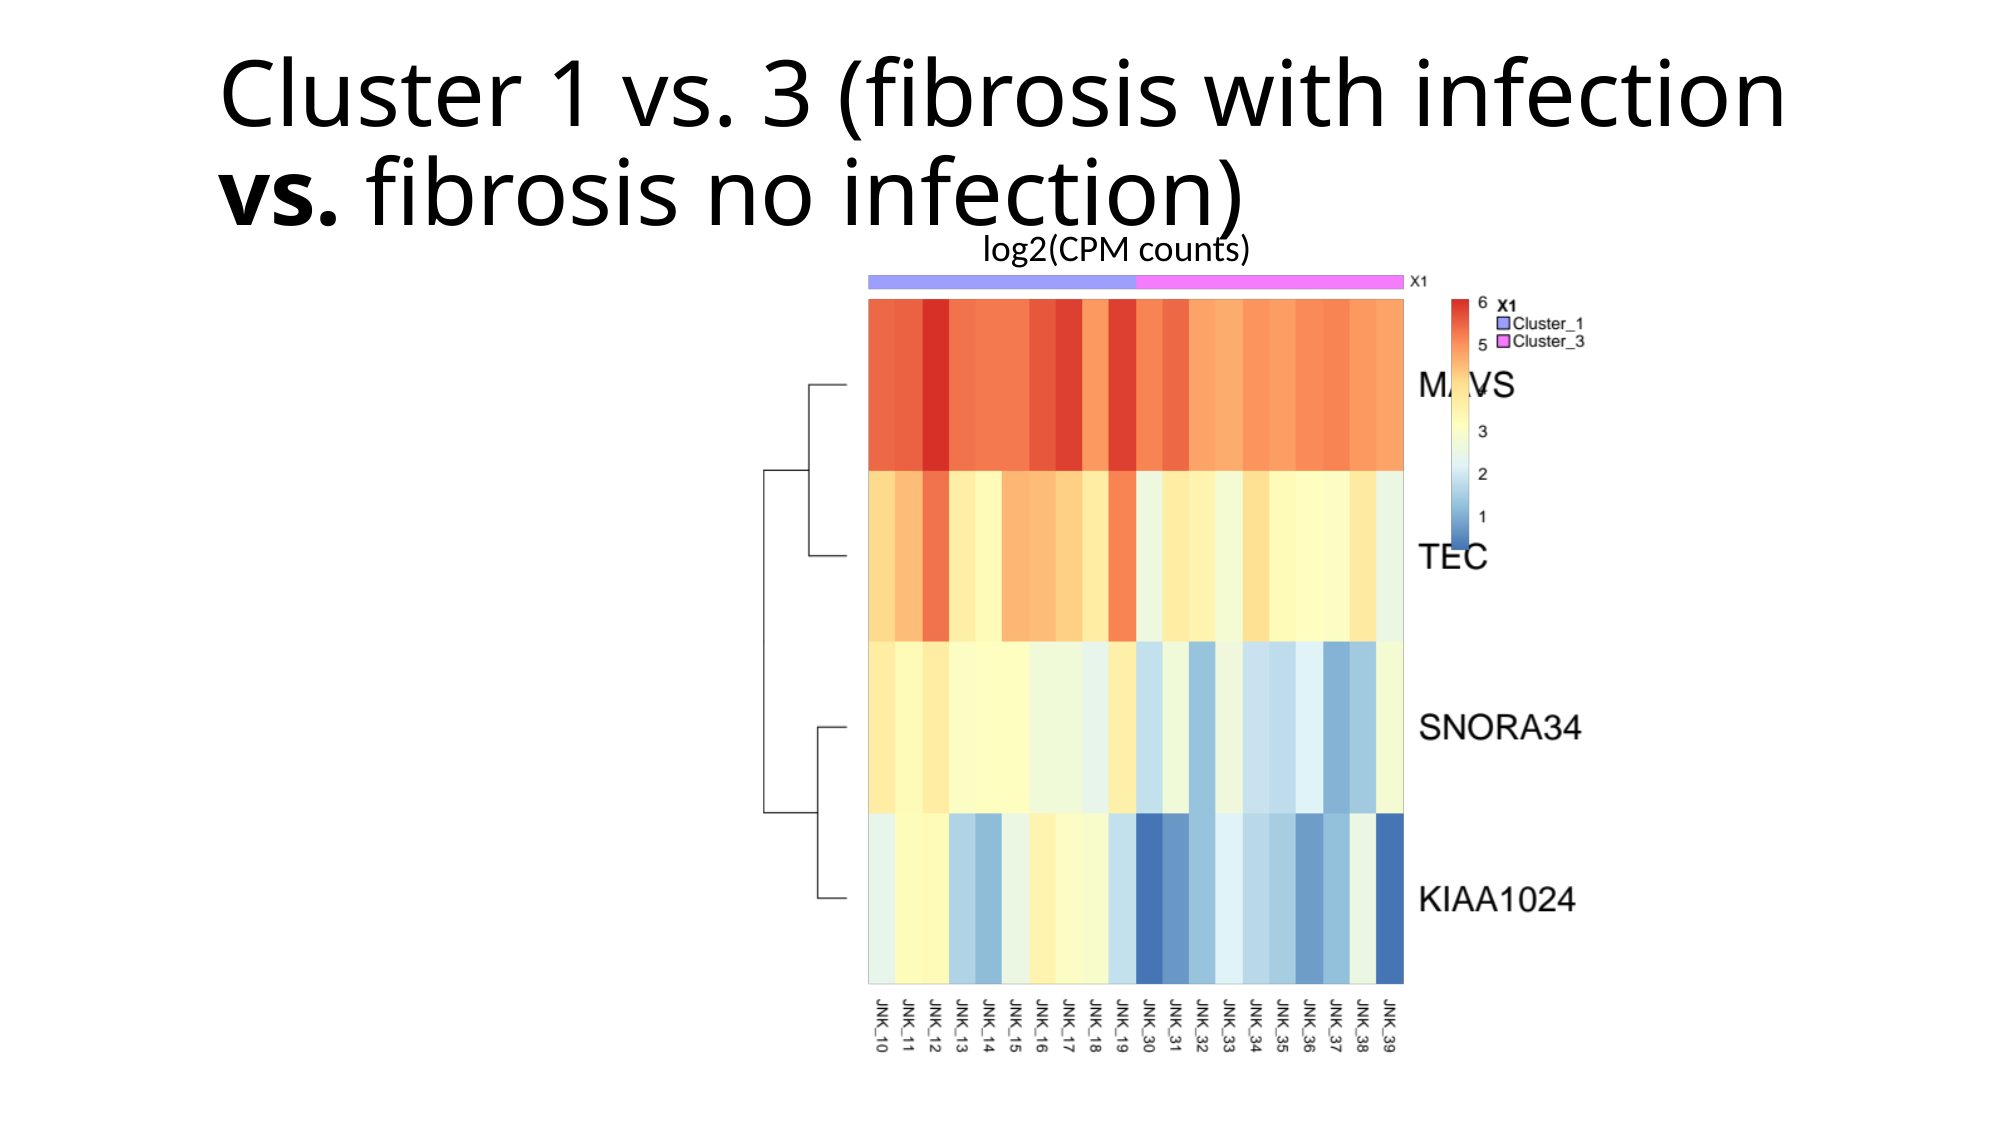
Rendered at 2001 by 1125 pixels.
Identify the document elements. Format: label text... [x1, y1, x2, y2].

picture [757, 243, 1599, 1085]
text_box log2(CPM counts) [967, 216, 1346, 243]
text_box Cluster 1 vs. 3 (fibrosis with infection vs. fibrosis no infection) [203, 37, 1929, 256]
